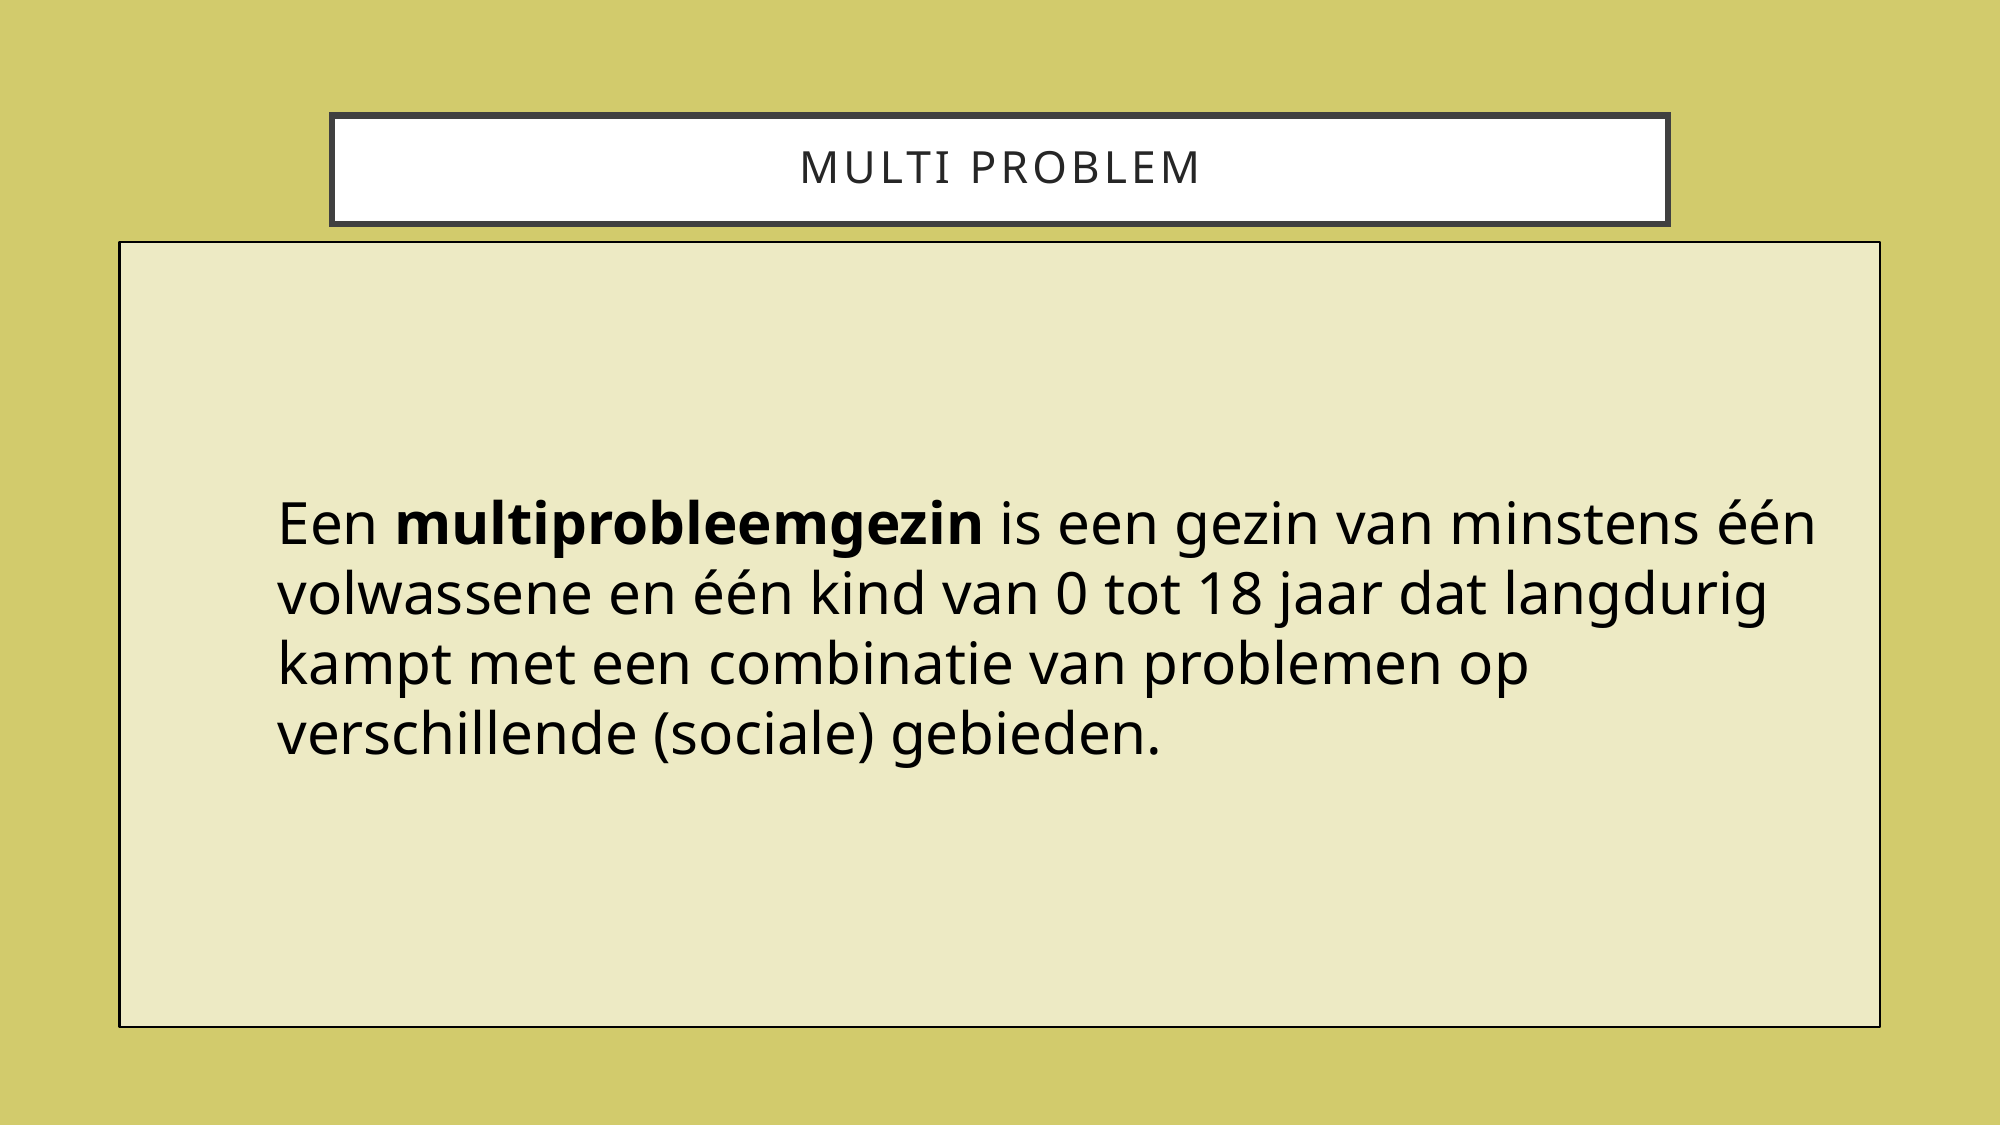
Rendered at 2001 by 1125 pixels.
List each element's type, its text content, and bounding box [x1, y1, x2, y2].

title Multi problem [329, 112, 1671, 227]
text_box Een multiprobleemgezin is een gezin van minstens één volwassene en één kind van 0 tot 18 jaar dat langdurig kampt met een combinatie van problemen op verschillende (sociale) gebieden. [263, 478, 1843, 774]
text_box [118, 241, 1881, 1028]
